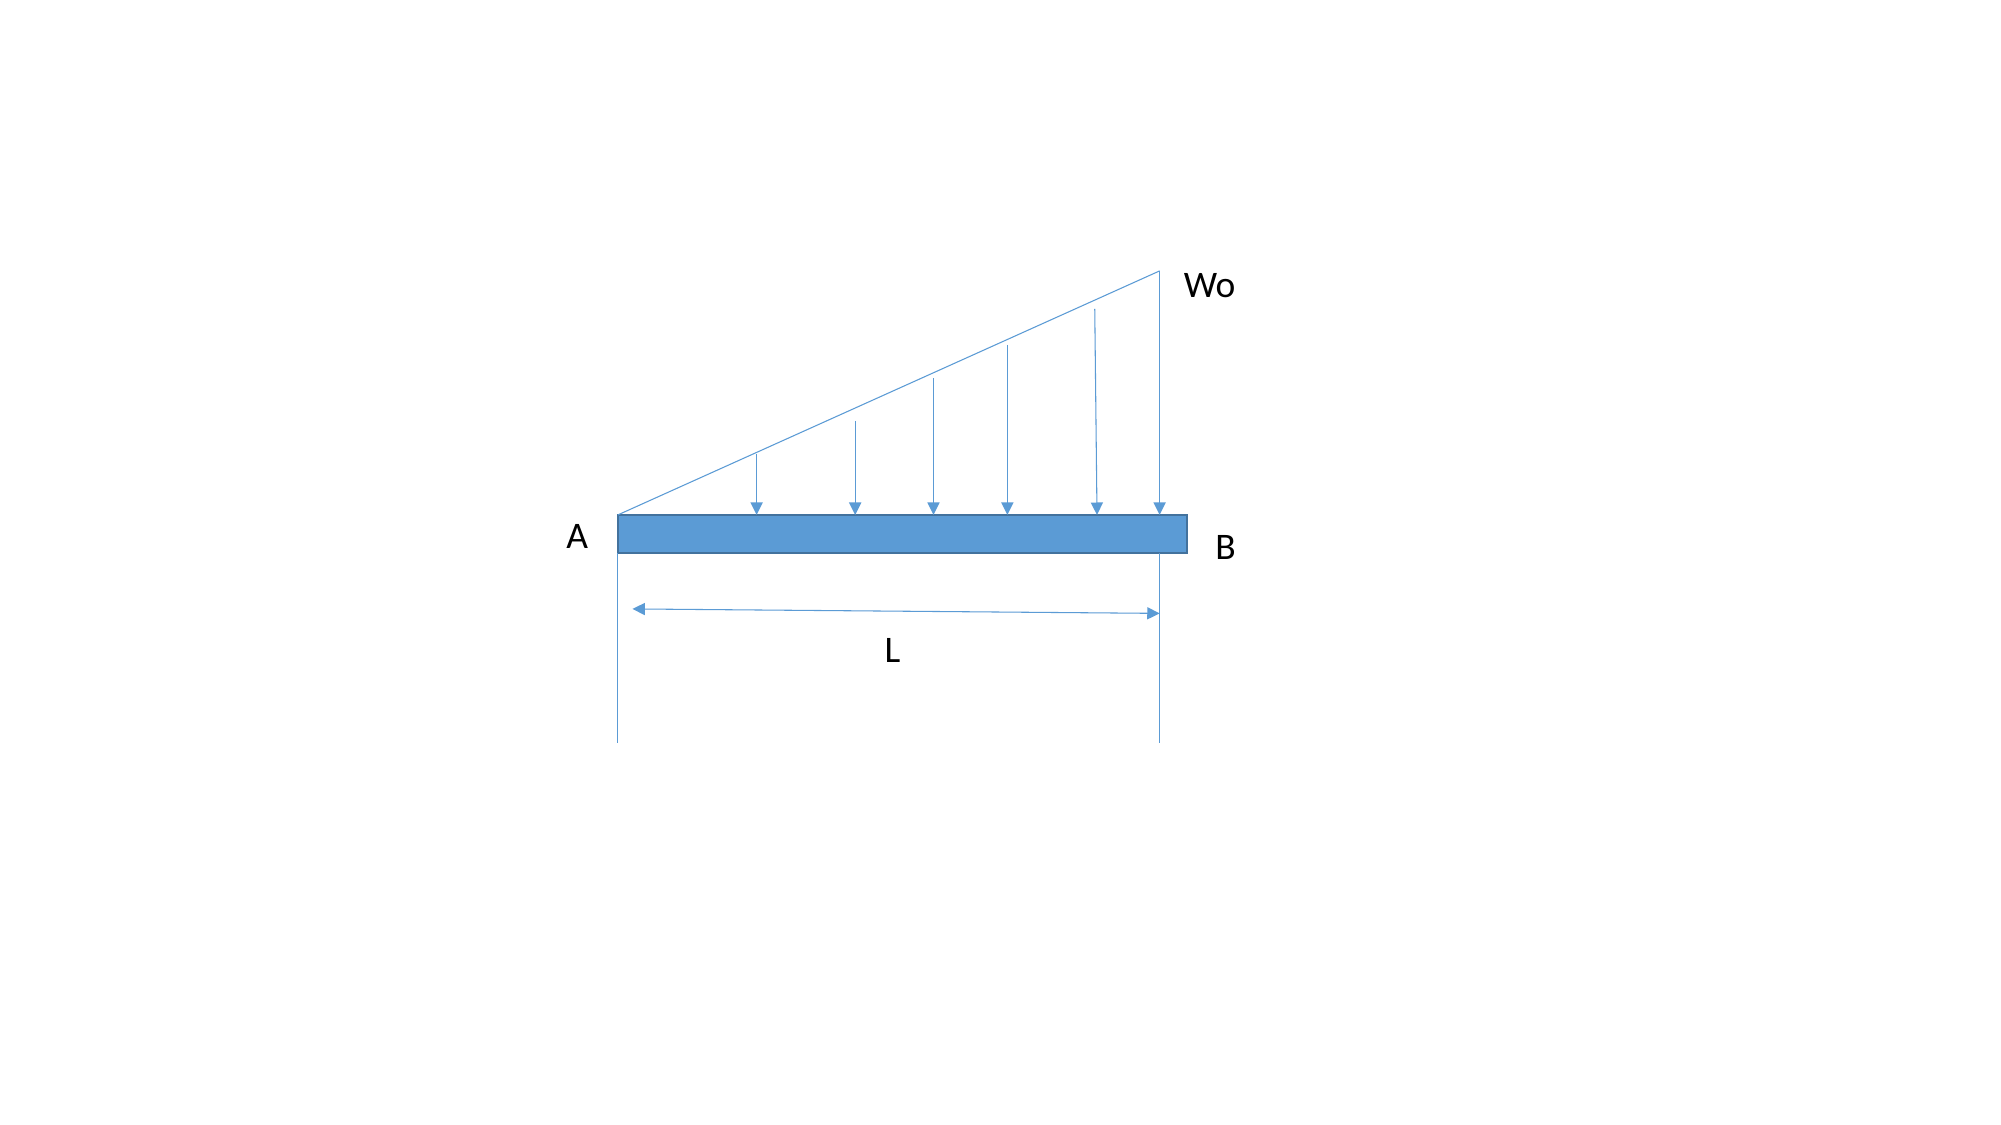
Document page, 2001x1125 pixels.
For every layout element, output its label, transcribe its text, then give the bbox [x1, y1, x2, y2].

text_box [617, 270, 1159, 515]
text_box L [869, 617, 916, 678]
text_box A [551, 503, 603, 564]
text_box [632, 608, 1160, 614]
text_box [617, 514, 1188, 554]
text_box B [1200, 514, 1251, 575]
text_box Wo [1169, 252, 1251, 313]
